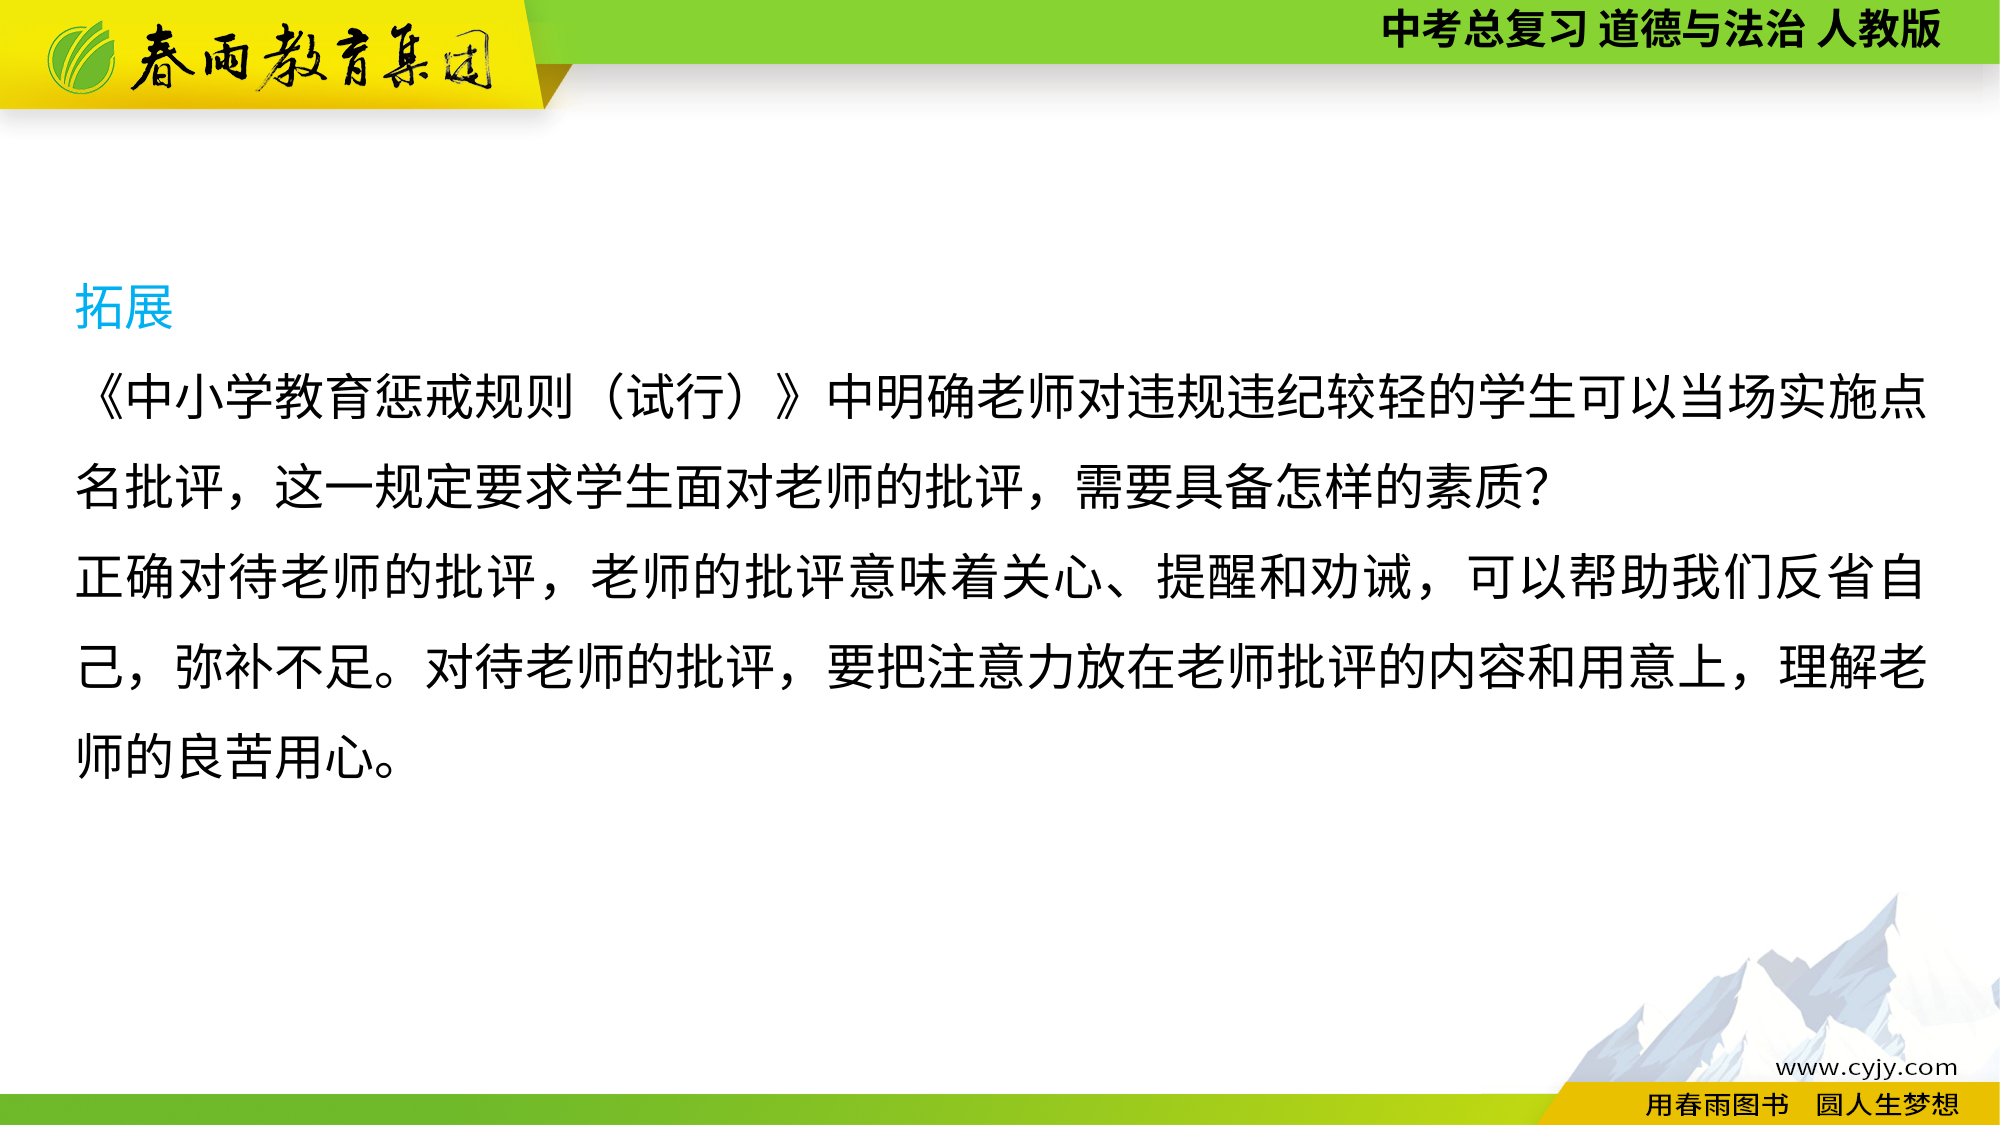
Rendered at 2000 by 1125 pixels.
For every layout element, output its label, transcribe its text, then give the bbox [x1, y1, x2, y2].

list 拓展 《中小学教育惩戒规则（试行）》中明确老师对违规违纪较轻的学生可以当场实施点名批评，这一规定要求学生面对老师的批评，需要具备怎样的素质？ 正确对待老师的批评，老师的批评意味着关心、提醒和劝诫，可以帮助我们反省自己，弥补不足。对待老师的批评，要把注意力放在老师批评的内容和用意上，理解老师的良苦用心。 [59, 237, 1944, 799]
picture [0, 0, 2000, 1125]
